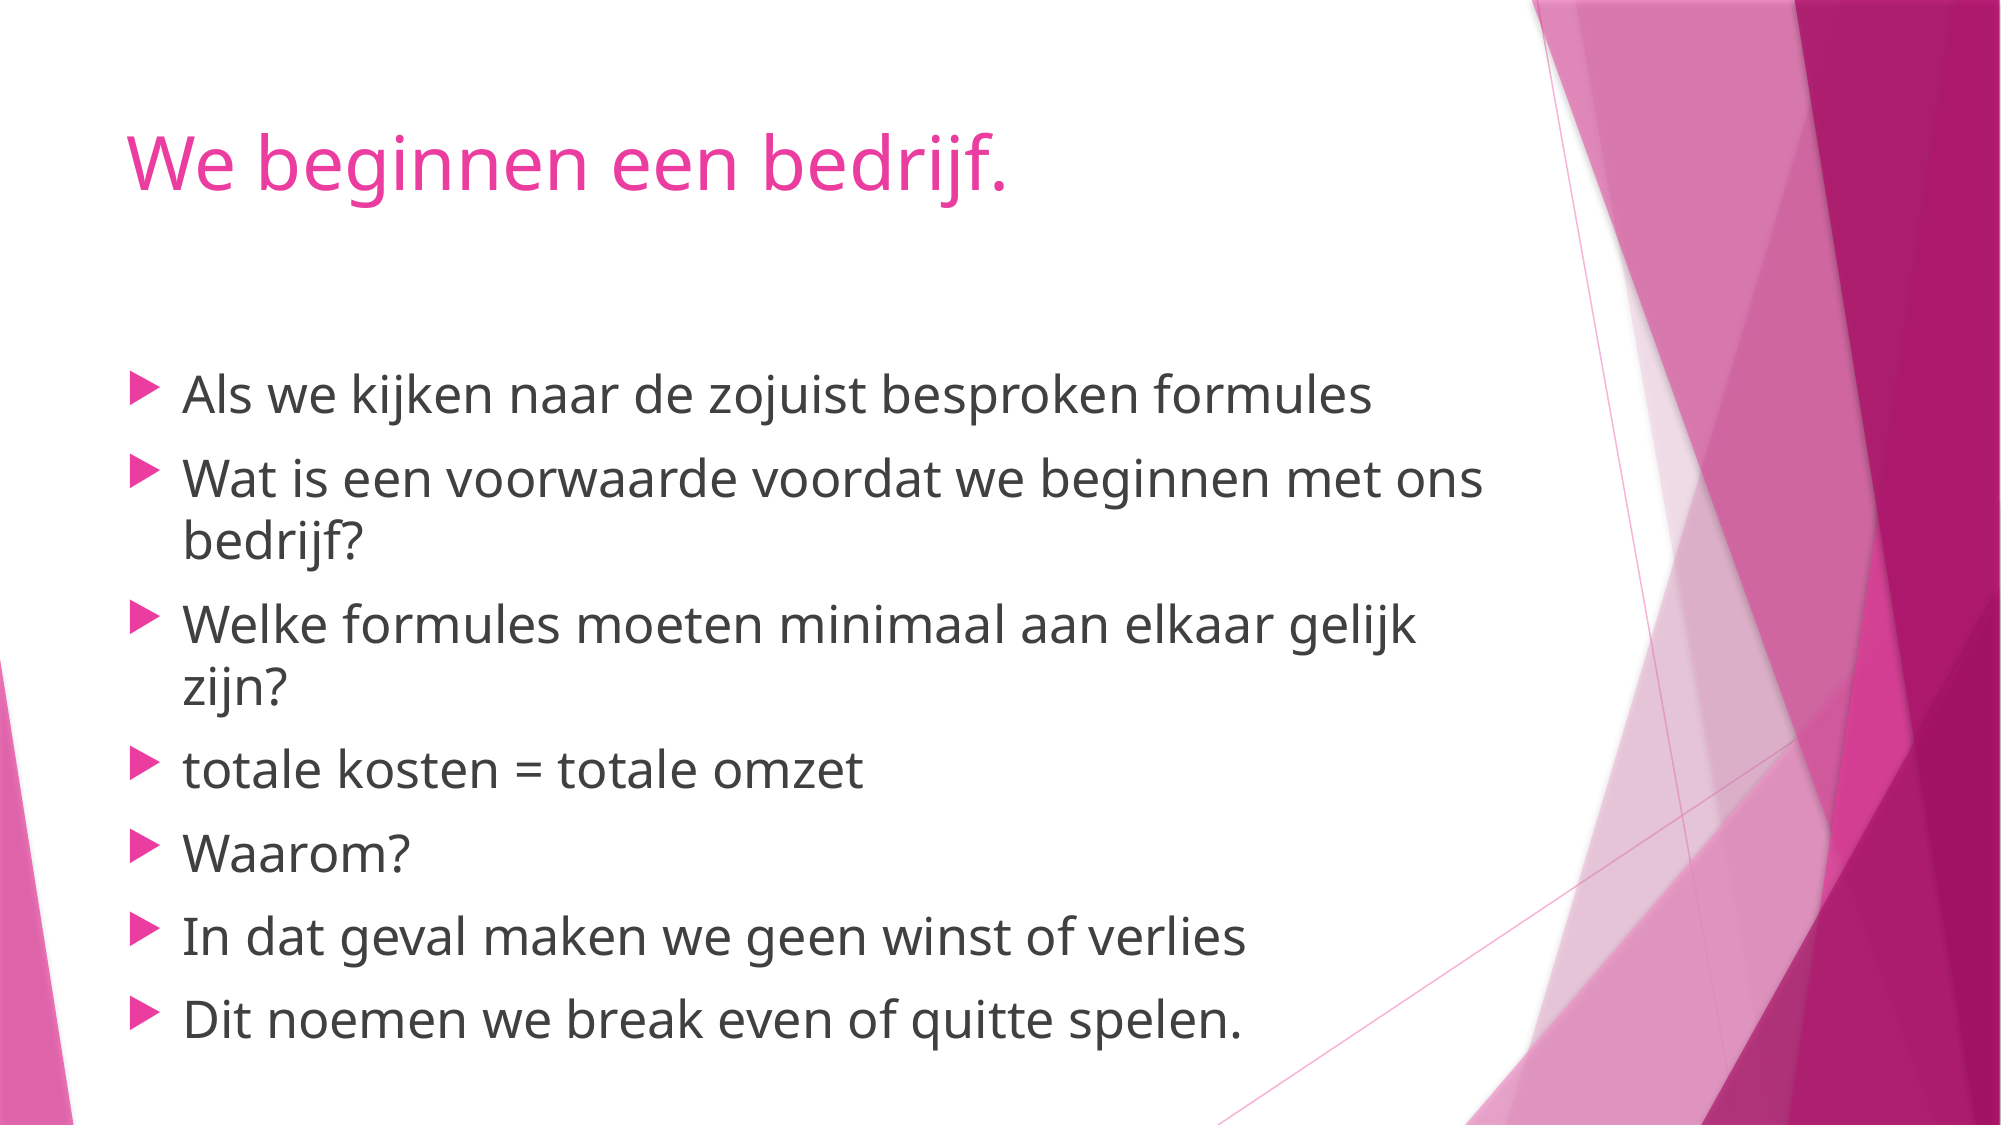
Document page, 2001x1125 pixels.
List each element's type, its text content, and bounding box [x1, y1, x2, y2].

list Als we kijken naar de zojuist besproken formules Wat is een voorwaarde voordat we beginnen met ons bedrijf? Welke formules moeten minimaal aan elkaar gelijk zijn? totale kosten = totale omzet Waarom? In dat geval maken we geen winst of verlies Dit noemen we break even of quitte spelen. [111, 354, 1522, 992]
title We beginnen een bedrijf. [111, 107, 1522, 325]
